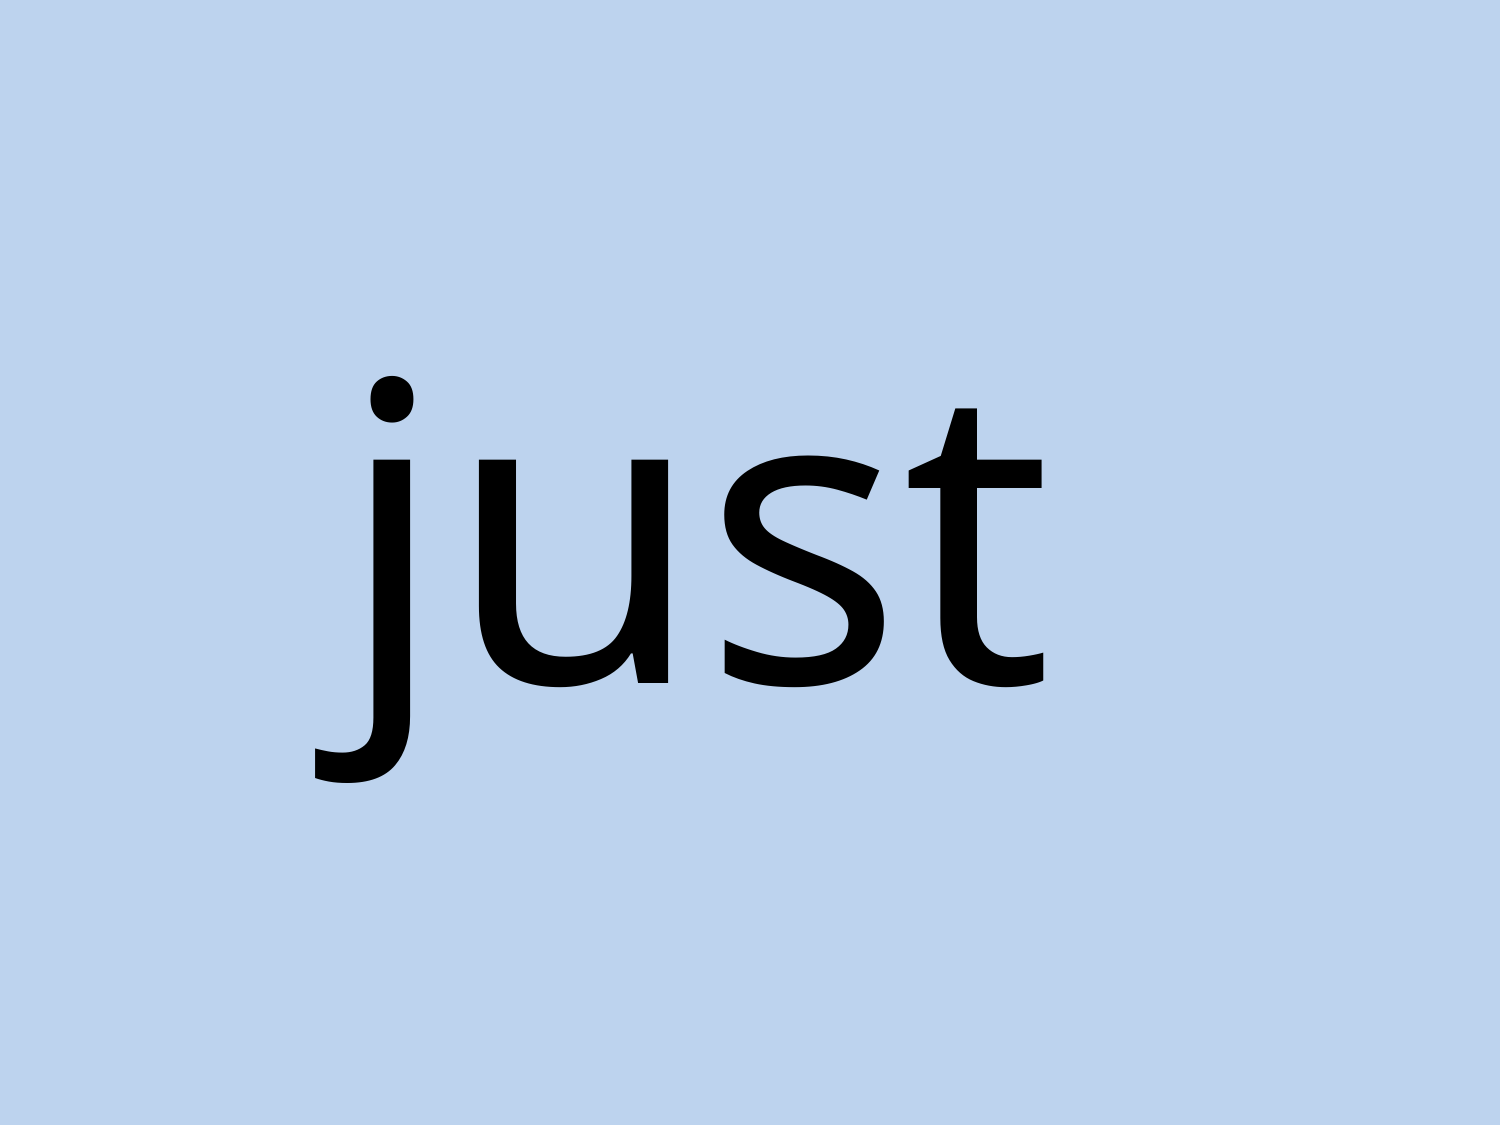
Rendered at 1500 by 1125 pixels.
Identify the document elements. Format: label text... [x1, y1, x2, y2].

text_box just [41, 259, 1459, 775]
